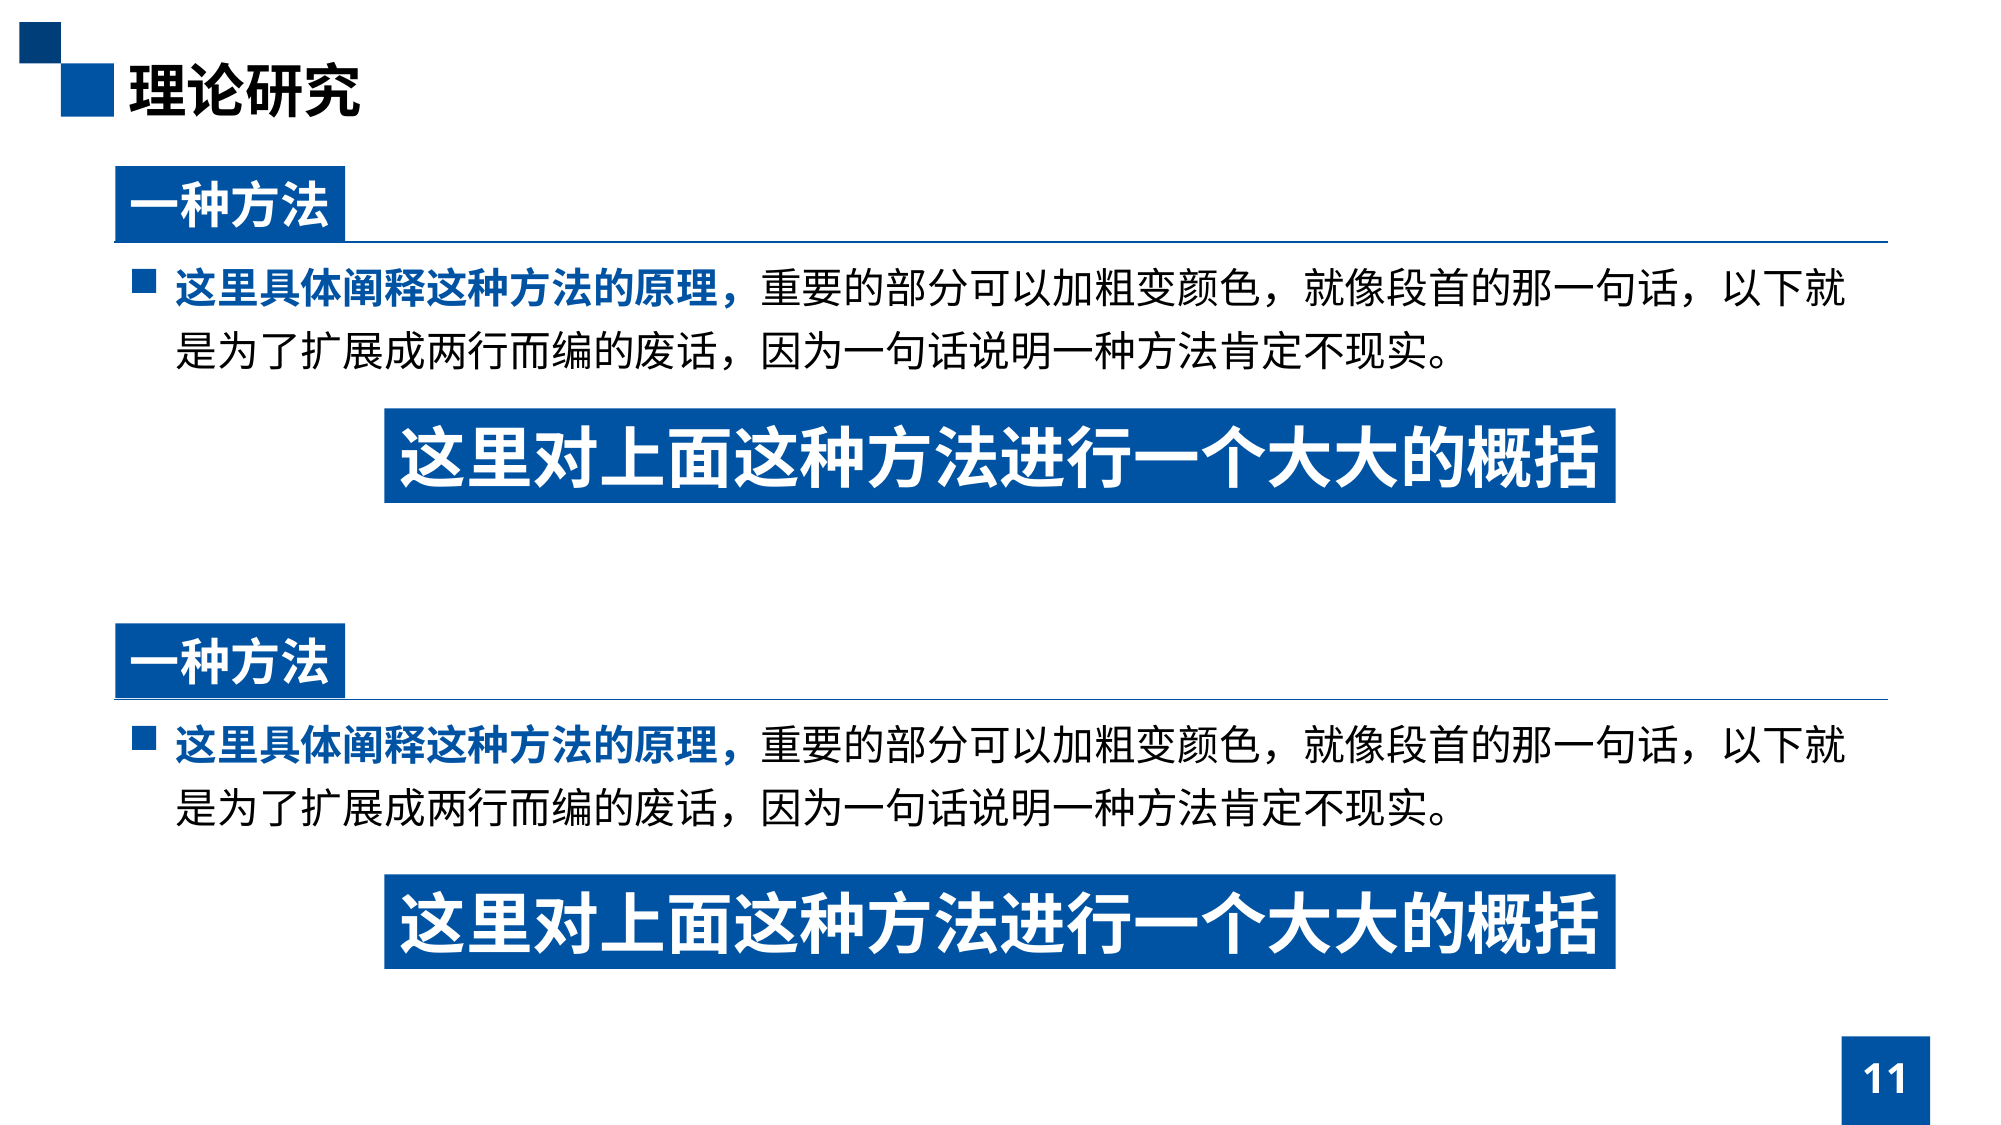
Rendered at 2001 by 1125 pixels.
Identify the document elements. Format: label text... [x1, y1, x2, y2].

text_box 理论研究 [113, 47, 1886, 132]
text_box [113, 166, 1888, 242]
text_box 这里具体阐释这种方法的原理，重要的部分可以加粗变颜色，就像段首的那一句话，以下就是为了扩展成两行而编的废话，因为一句话说明一种方法肯定不现实。 [113, 700, 1886, 839]
slide_number 11 [1771, 1050, 2000, 1111]
text_box 这里对上面这种方法进行一个大大的概括 [384, 408, 1616, 503]
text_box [113, 623, 1888, 700]
text_box 这里具体阐释这种方法的原理，重要的部分可以加粗变颜色，就像段首的那一句话，以下就是为了扩展成两行而编的废话，因为一句话说明一种方法肯定不现实。 [113, 242, 1886, 382]
text_box 这里对上面这种方法进行一个大大的概括 [384, 874, 1616, 969]
